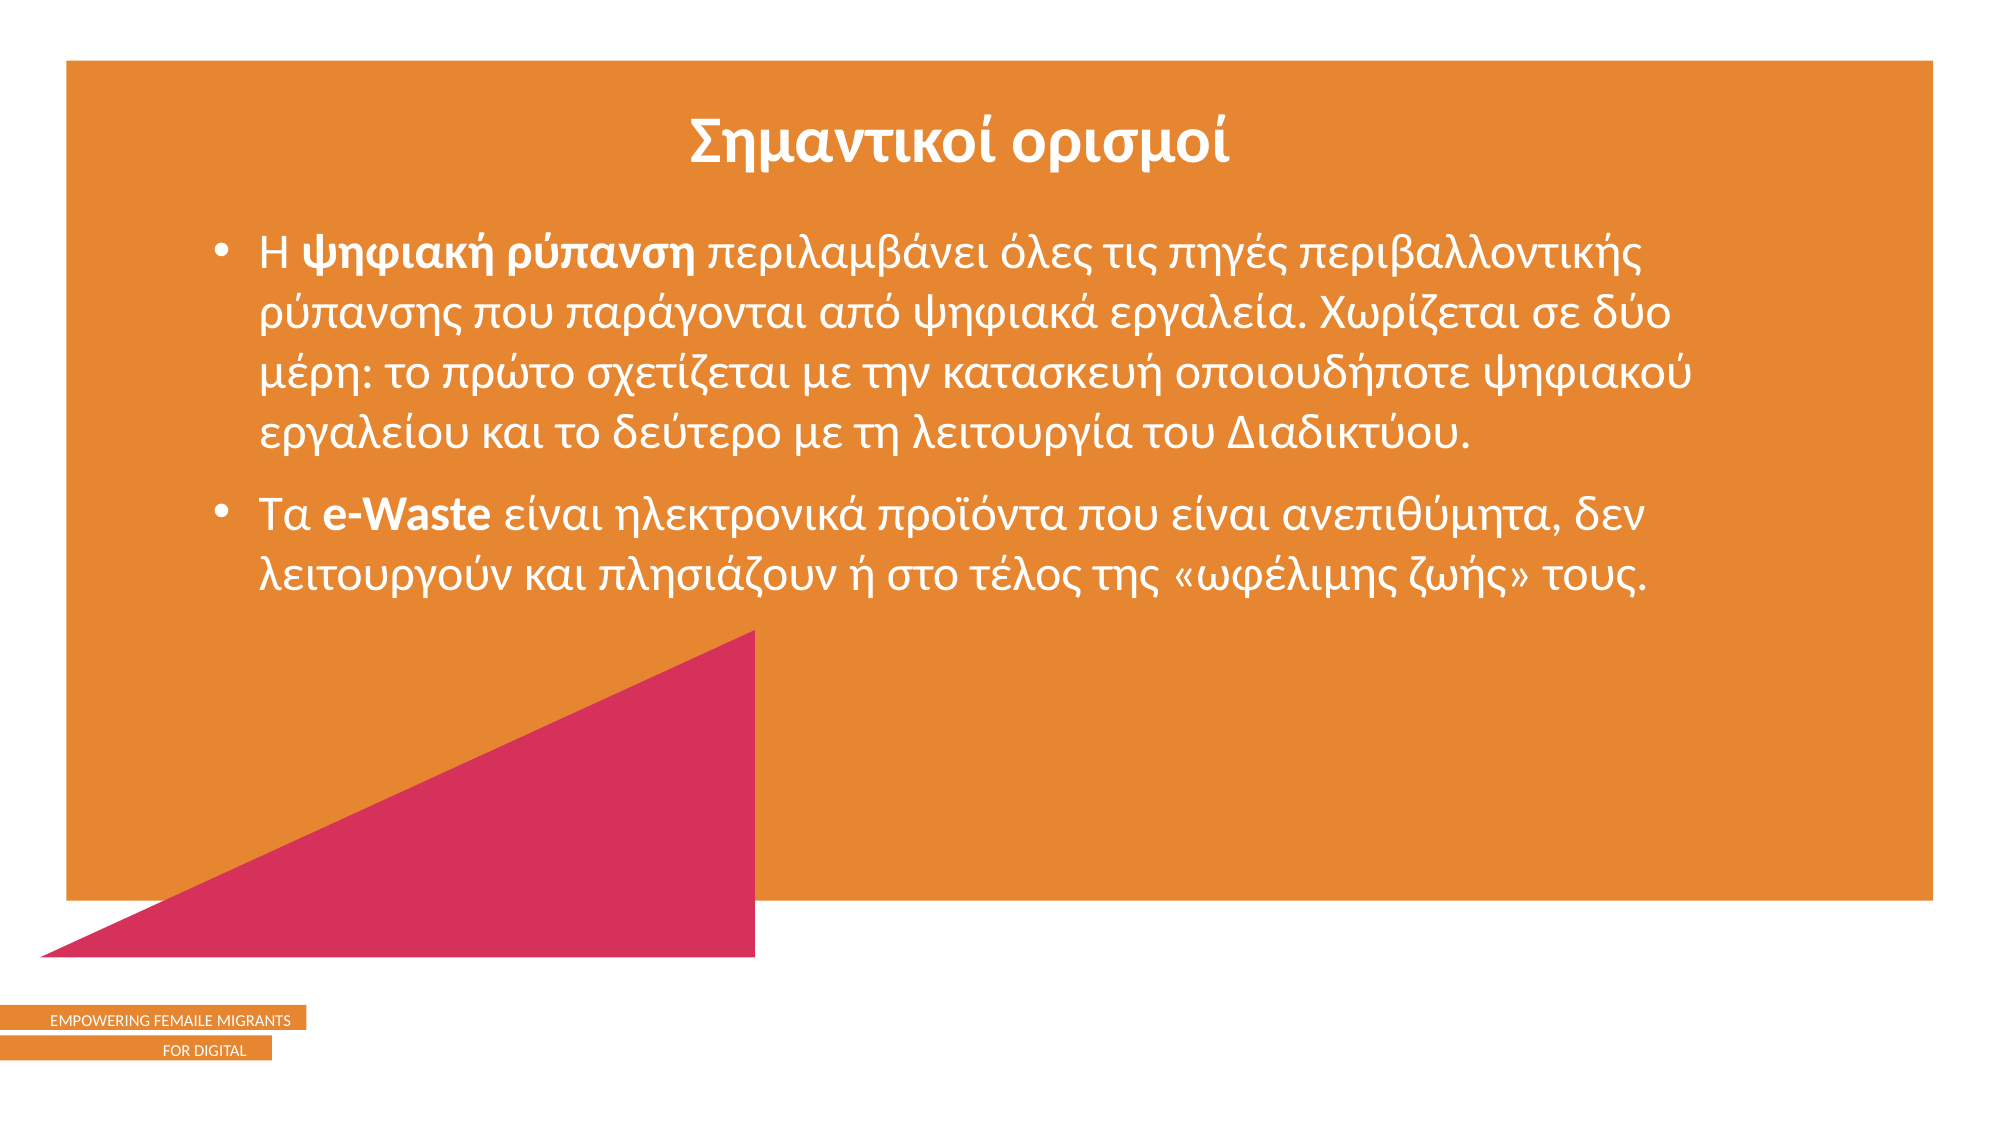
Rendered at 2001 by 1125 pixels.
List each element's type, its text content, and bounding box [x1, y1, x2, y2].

text_box Η ψηφιακή ρύπανση περιλαμβάνει όλες τις πηγές περιβαλλοντικής ρύπανσης που παράγονται από ψηφιακά εργαλεία. Χωρίζεται σε δύο μέρη: το πρώτο σχετίζεται με την κατασκευή οποιουδήποτε ψηφιακού εργαλείου και το δεύτερο με τη λειτουργία του Διαδικτύου. Τα e-Waste είναι ηλεκτρονικά προϊόντα που είναι ανεπιθύμητα, δεν λειτουργούν και πλησιάζουν ή στο τέλος της «ωφέλιμης ζωής» τους. [198, 211, 1802, 826]
text_box Σημαντικοί ορισμοί [208, 88, 1713, 204]
